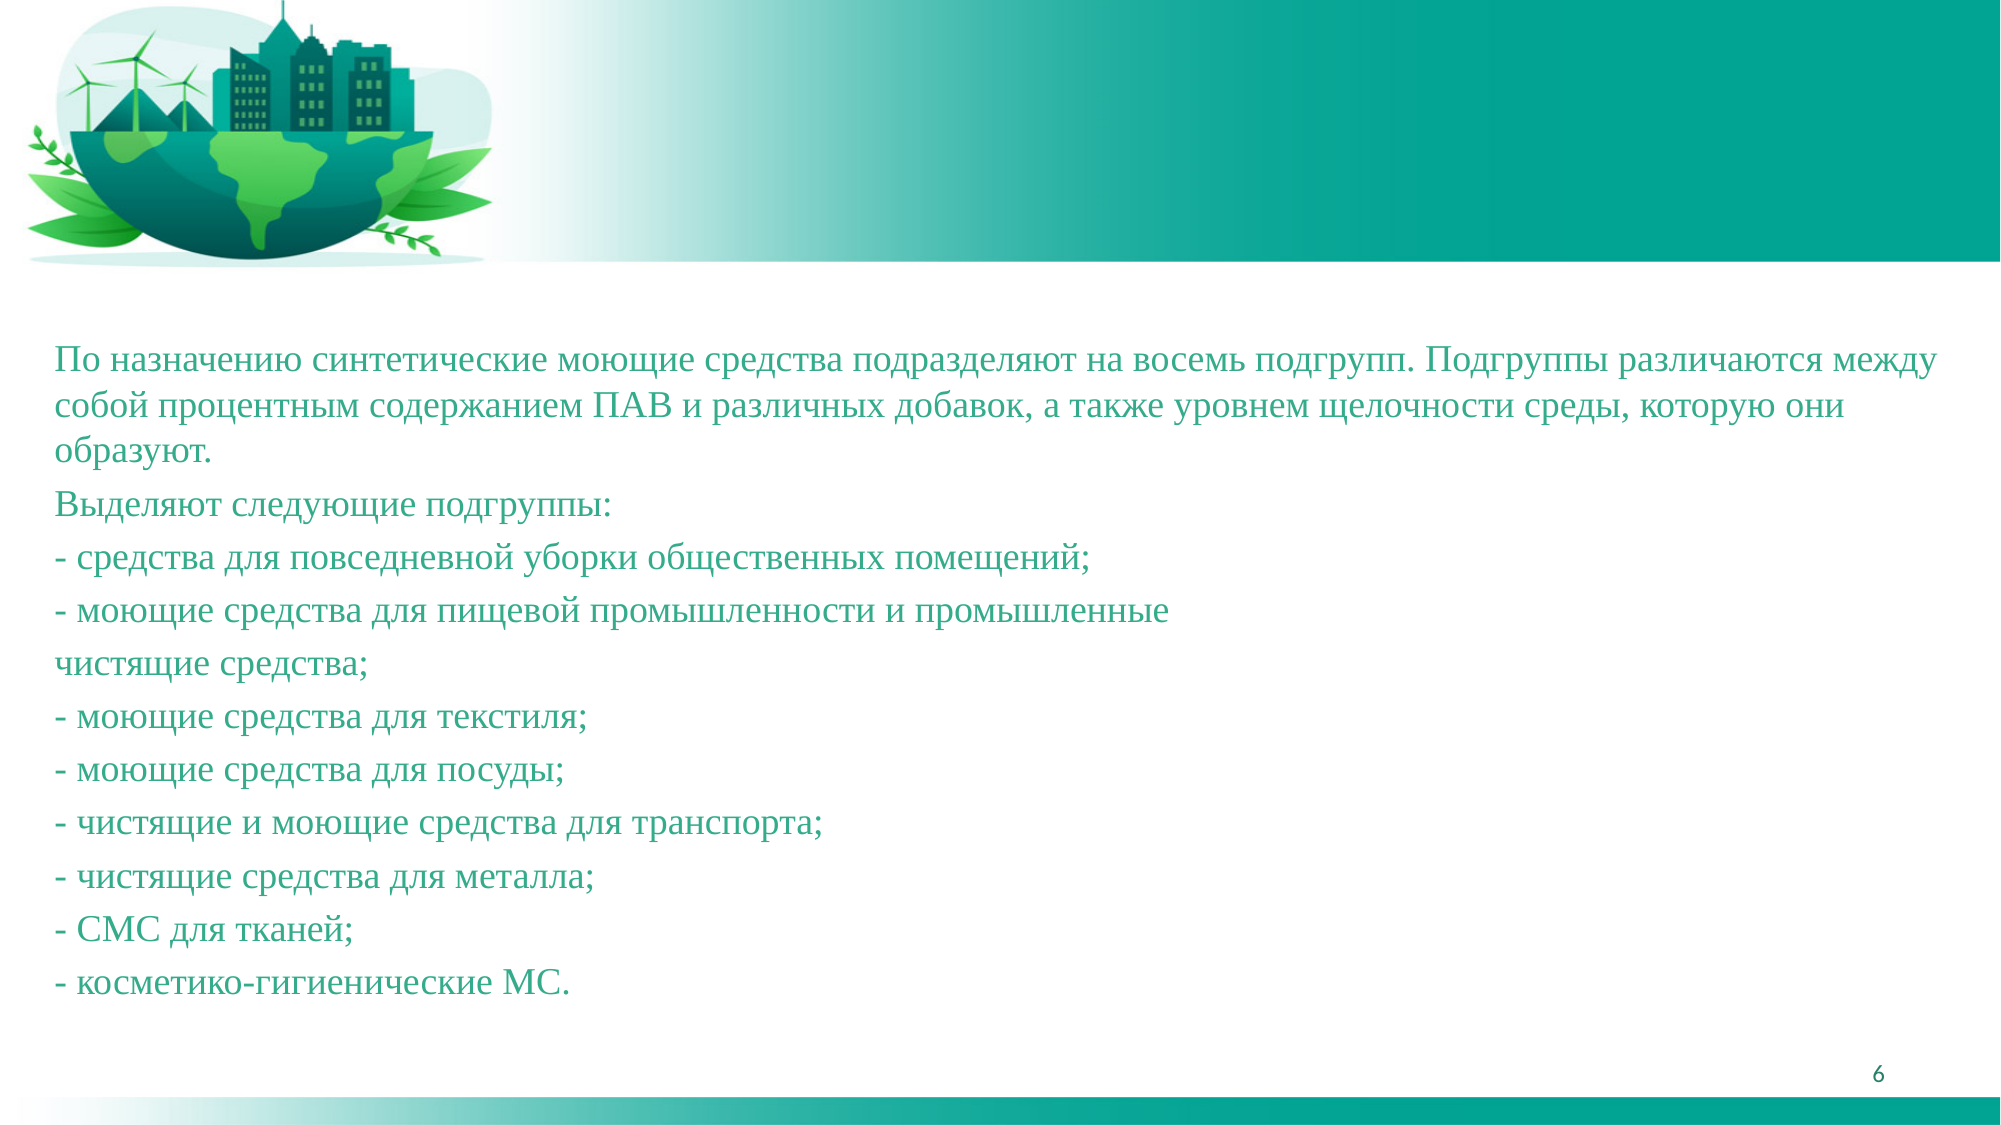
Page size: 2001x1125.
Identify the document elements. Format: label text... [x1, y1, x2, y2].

list По назначению синтетические моющие средства подразделяют на восемь подгрупп. Подгруппы различаются между собой процентным содержанием ПАВ и различных добавок, а также уровнем щелочности среды, которую они образуют. Выделяют следующие подгруппы: - средства для повседневной уборки общественных помещений; - моющие средства для пищевой промышленности и промышленные чистящие средства; - моющие средства для текстиля; - моющие средства для посуды; - чистящие и моющие средства для транспорта; - чистящие средства для металла; - СМС для тканей; - косметико-гигиенические МС. [39, 326, 1961, 1012]
slide_number 6 [1433, 1042, 1900, 1103]
picture [0, 0, 2001, 1125]
